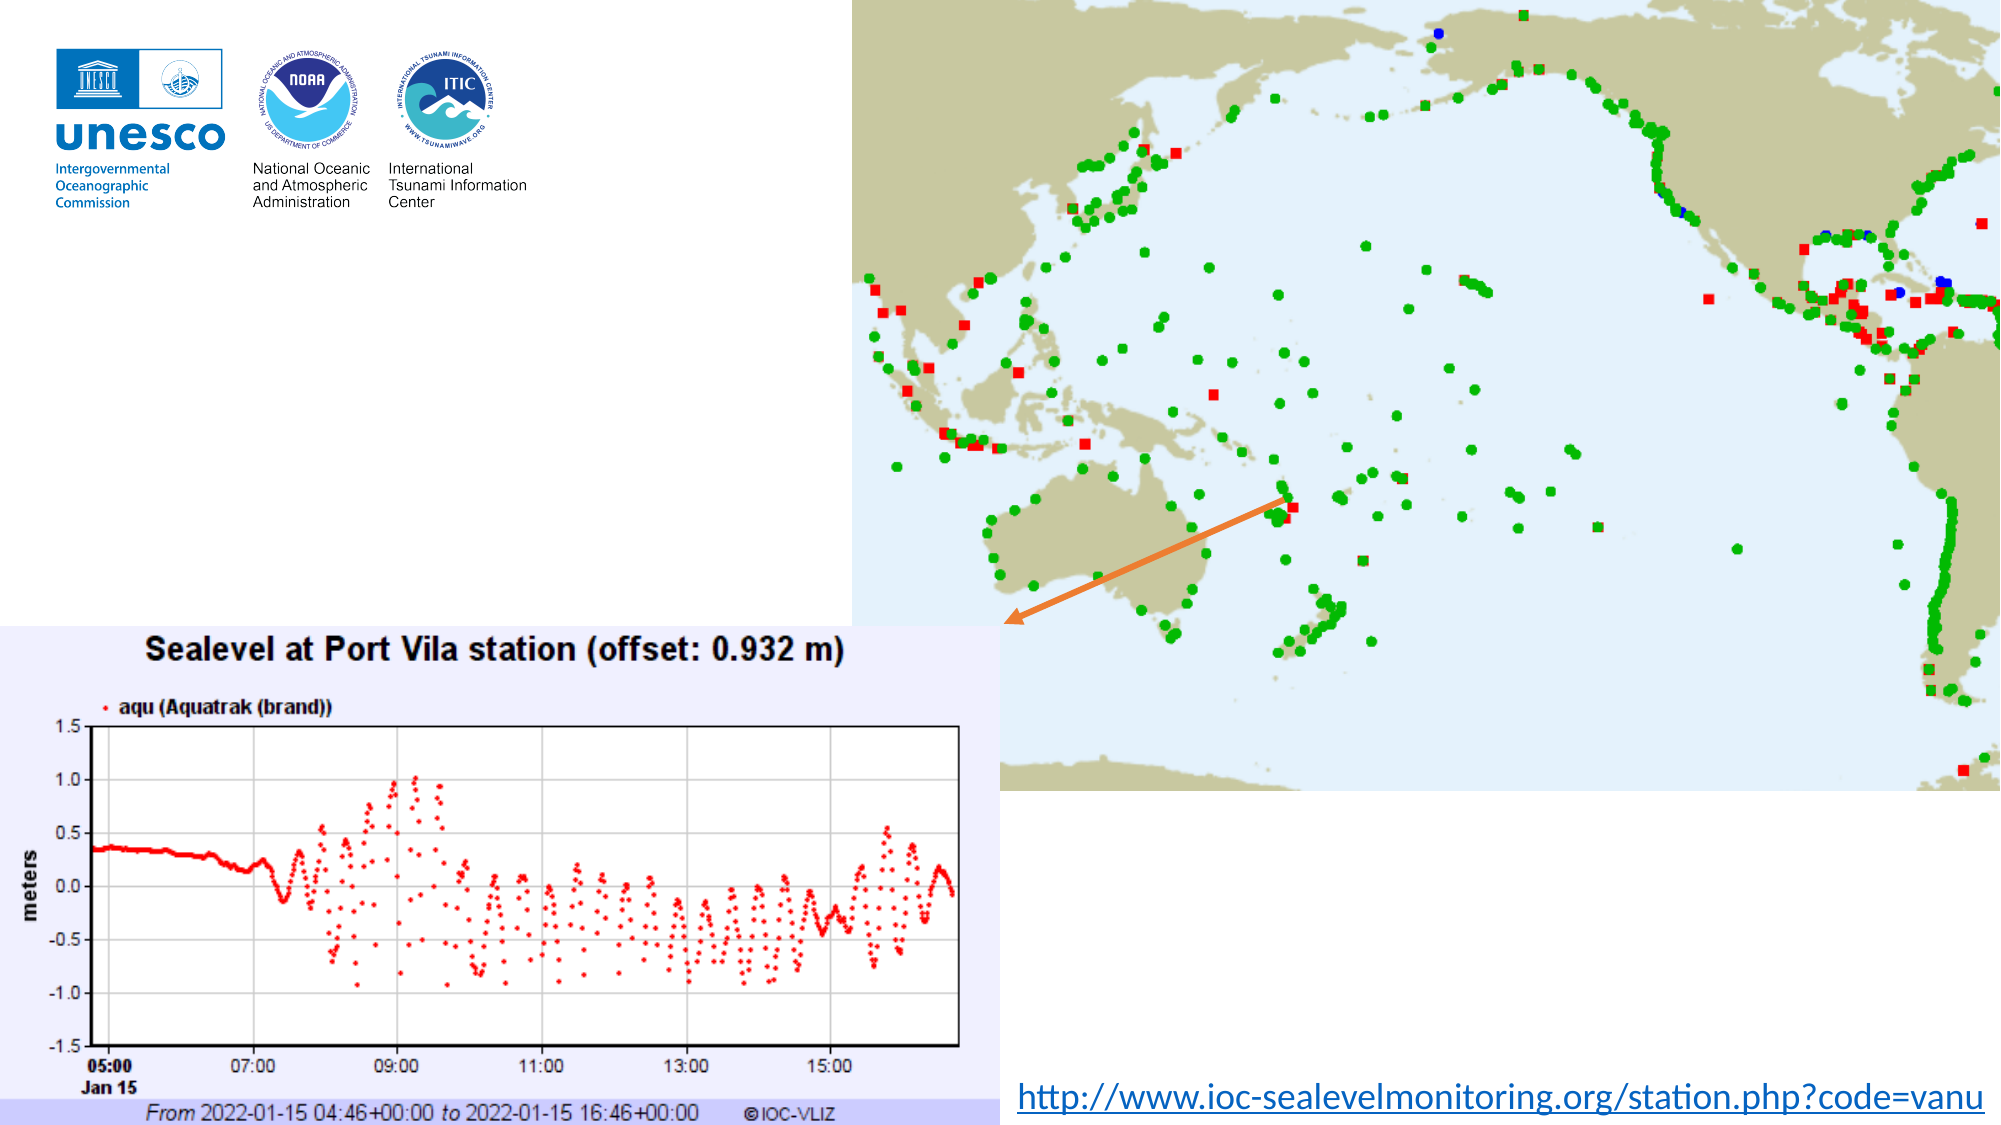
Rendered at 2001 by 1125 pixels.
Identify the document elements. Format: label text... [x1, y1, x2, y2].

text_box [1003, 499, 1285, 624]
picture [43, 35, 527, 221]
picture [0, 0, 2000, 1125]
text_box http://www.ioc-sealevelmonitoring.org/station.php?code=vanu [1000, 1064, 2000, 1125]
